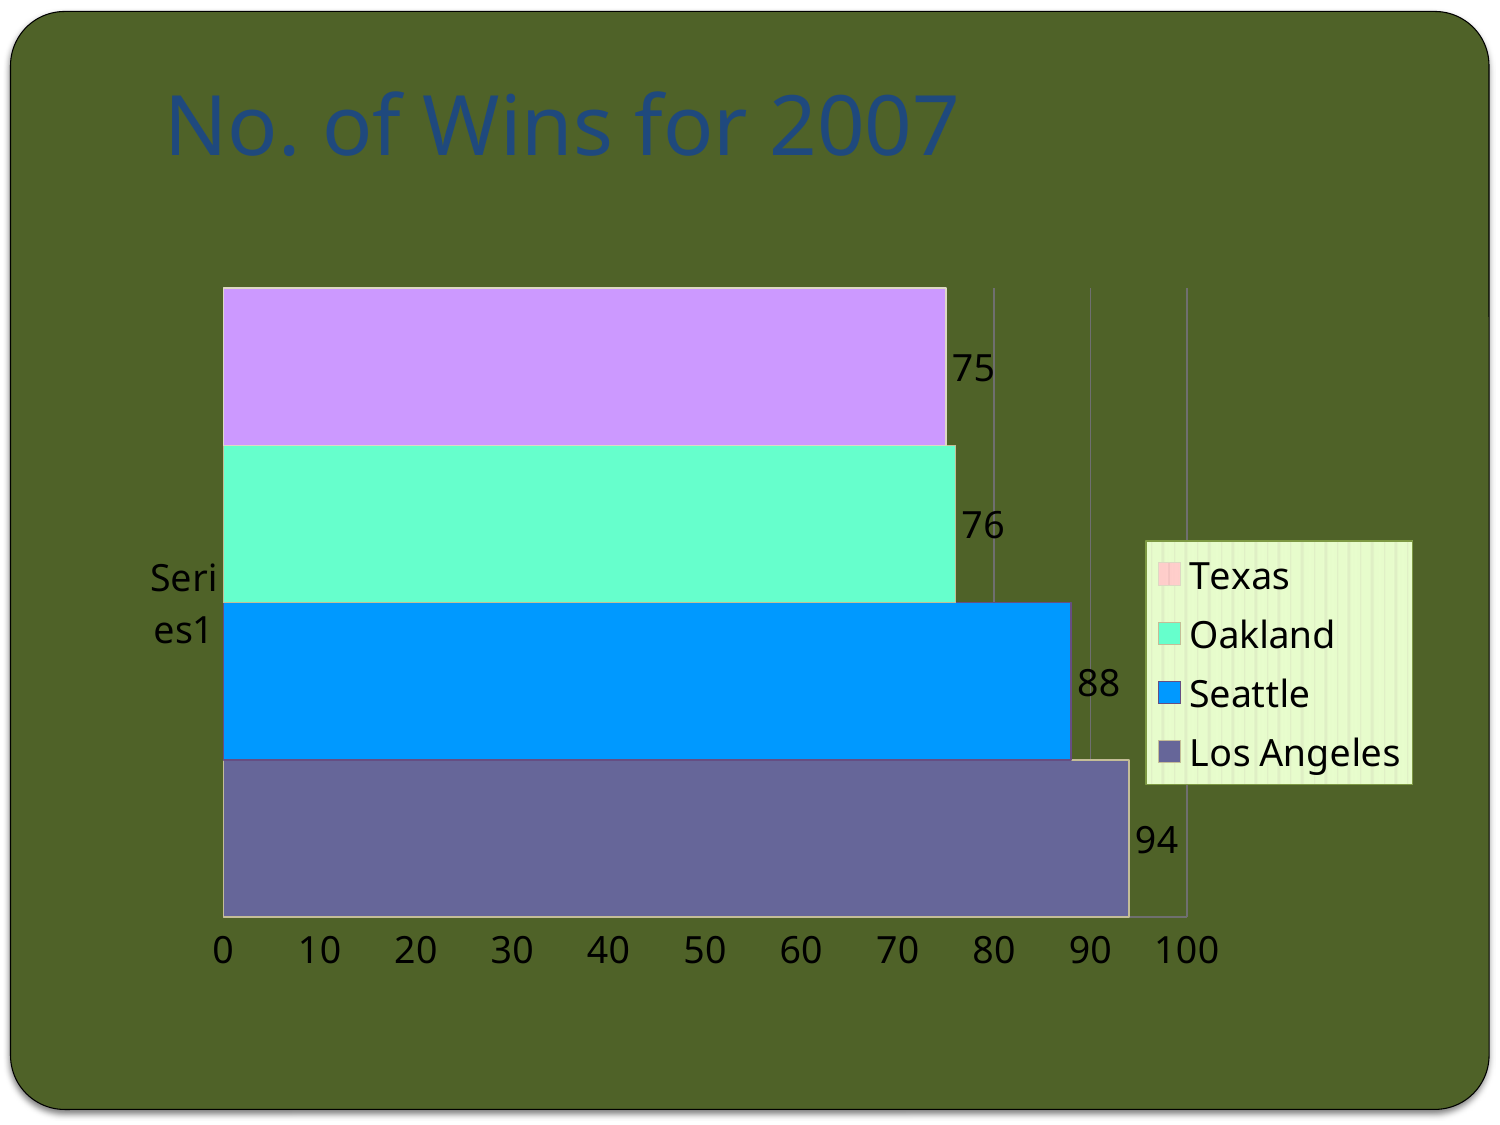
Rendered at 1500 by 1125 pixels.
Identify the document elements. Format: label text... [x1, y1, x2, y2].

chart [149, 287, 1426, 1038]
title No. of Wins for 2007 [150, 0, 1425, 188]
